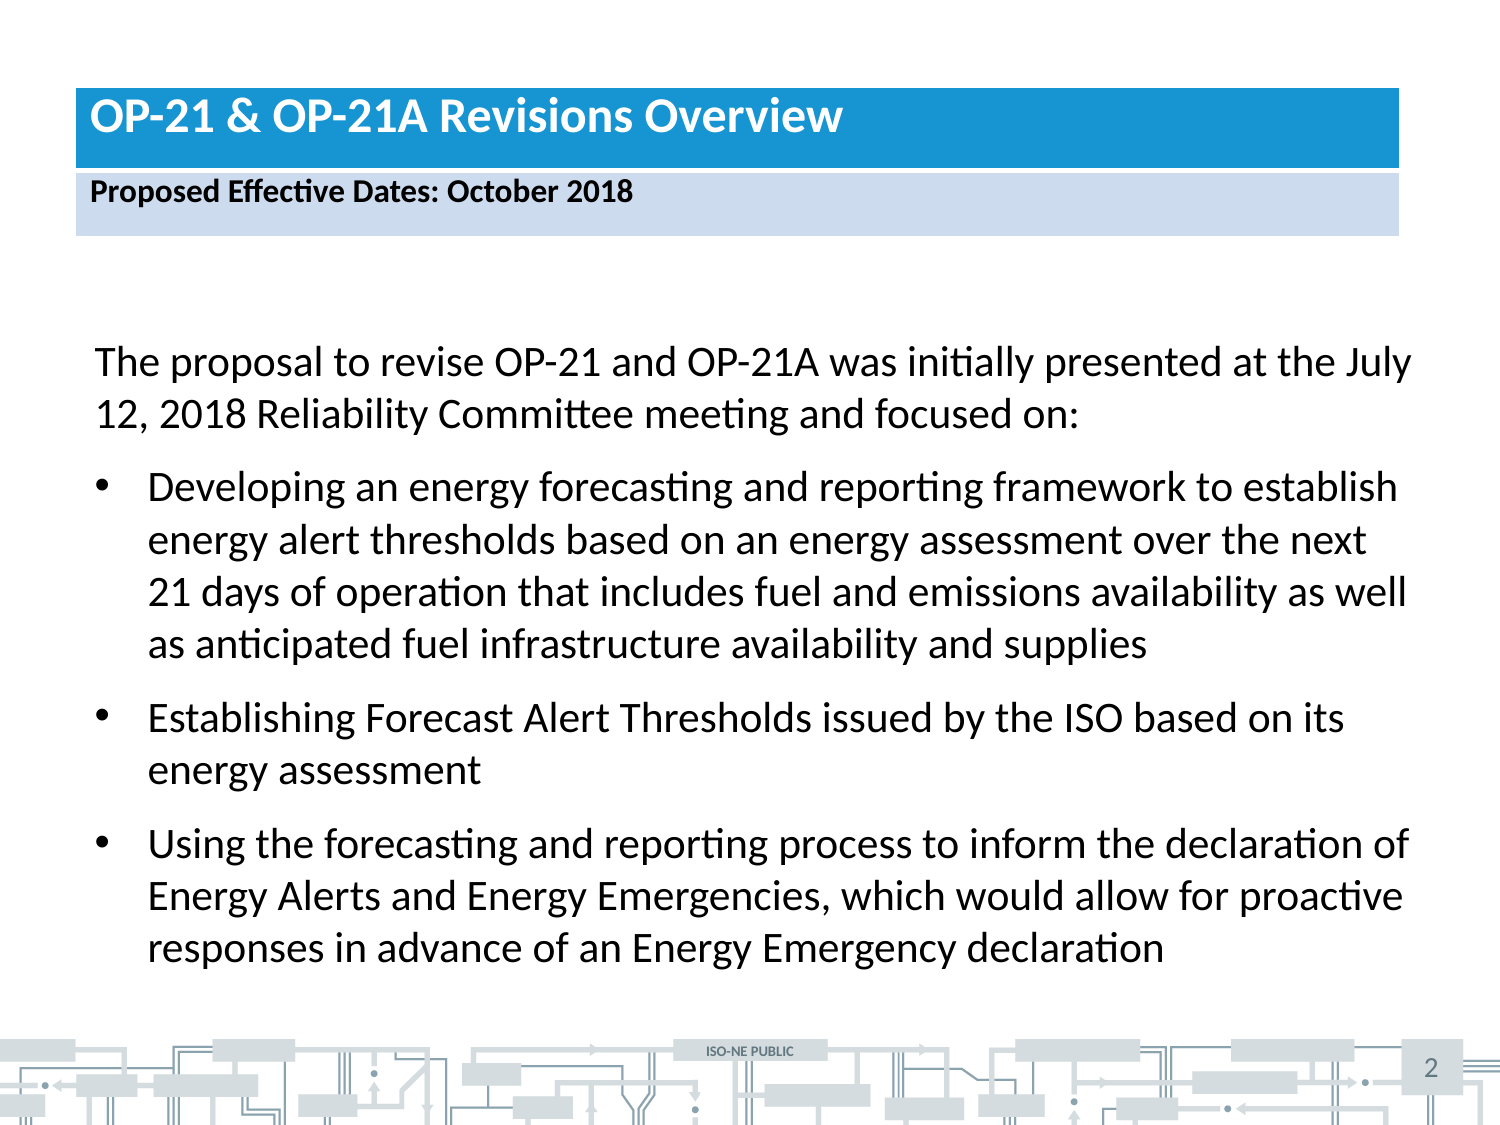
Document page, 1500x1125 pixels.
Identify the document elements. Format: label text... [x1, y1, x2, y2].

table_cell Proposed Effective Dates: October 2018 [76, 173, 1399, 236]
table_header OP-21 & OP-21A Revisions Overview [76, 88, 1399, 168]
picture [0, 1031, 1500, 1125]
slide_number 2 [1400, 1044, 1463, 1088]
list The proposal to revise OP-21 and OP-21A was initially presented at the July 12, 2018 Reliability Committee meeting and focused on: Developing an energy forecasting and reporting framework to establish energy alert thresholds based on an energy assessment over the next 21 days of operation that includes fuel and emissions availability as well as anticipated fuel infrastructure availability and supplies Establishing Forecast Alert Thresholds issued by the ISO based on its energy assessment Using the forecasting and reporting process to inform the declaration of Energy Alerts and Energy Emergencies, which would allow for proactive responses in advance of an Energy Emergency declaration [79, 324, 1430, 1025]
